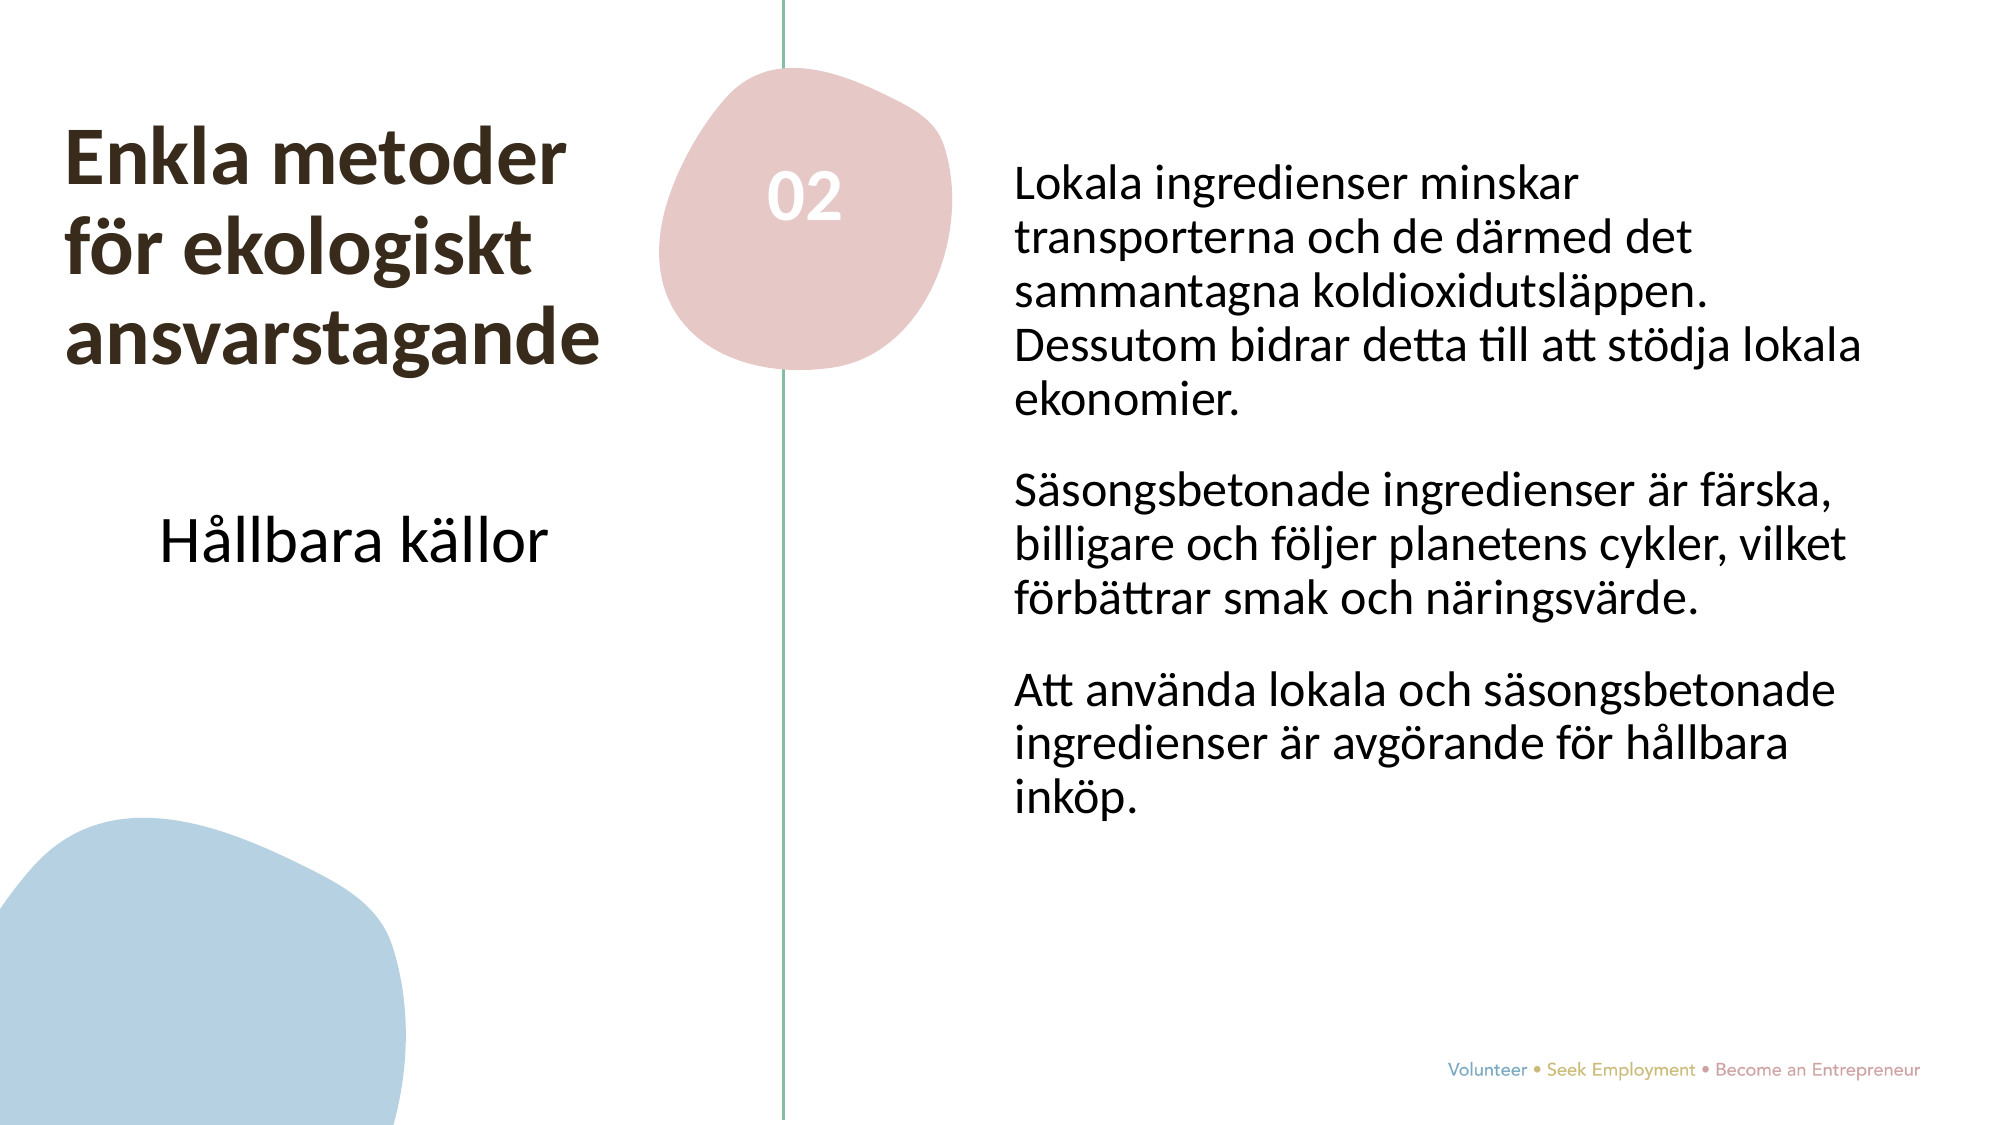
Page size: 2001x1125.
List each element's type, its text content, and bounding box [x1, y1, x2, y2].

picture [1418, 1046, 1971, 1103]
list Enkla metoder för ekologiskt ansvarstagande Hållbara källor [50, 105, 661, 1020]
list Lokala ingredienser minskar transporterna och de därmed det sammantagna koldioxidutsläppen. Dessutom bidrar detta till att stödja lokala ekonomier. Säsongsbetonade ingredienser är färska, billigare och följer planetens cykler, vilket förbättrar smak och näringsvärde. Att använda lokala och säsongsbetonade ingredienser är avgörande för hållbara inköp. [999, 148, 1885, 841]
list 02 [710, 148, 900, 290]
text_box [0, 817, 406, 1125]
